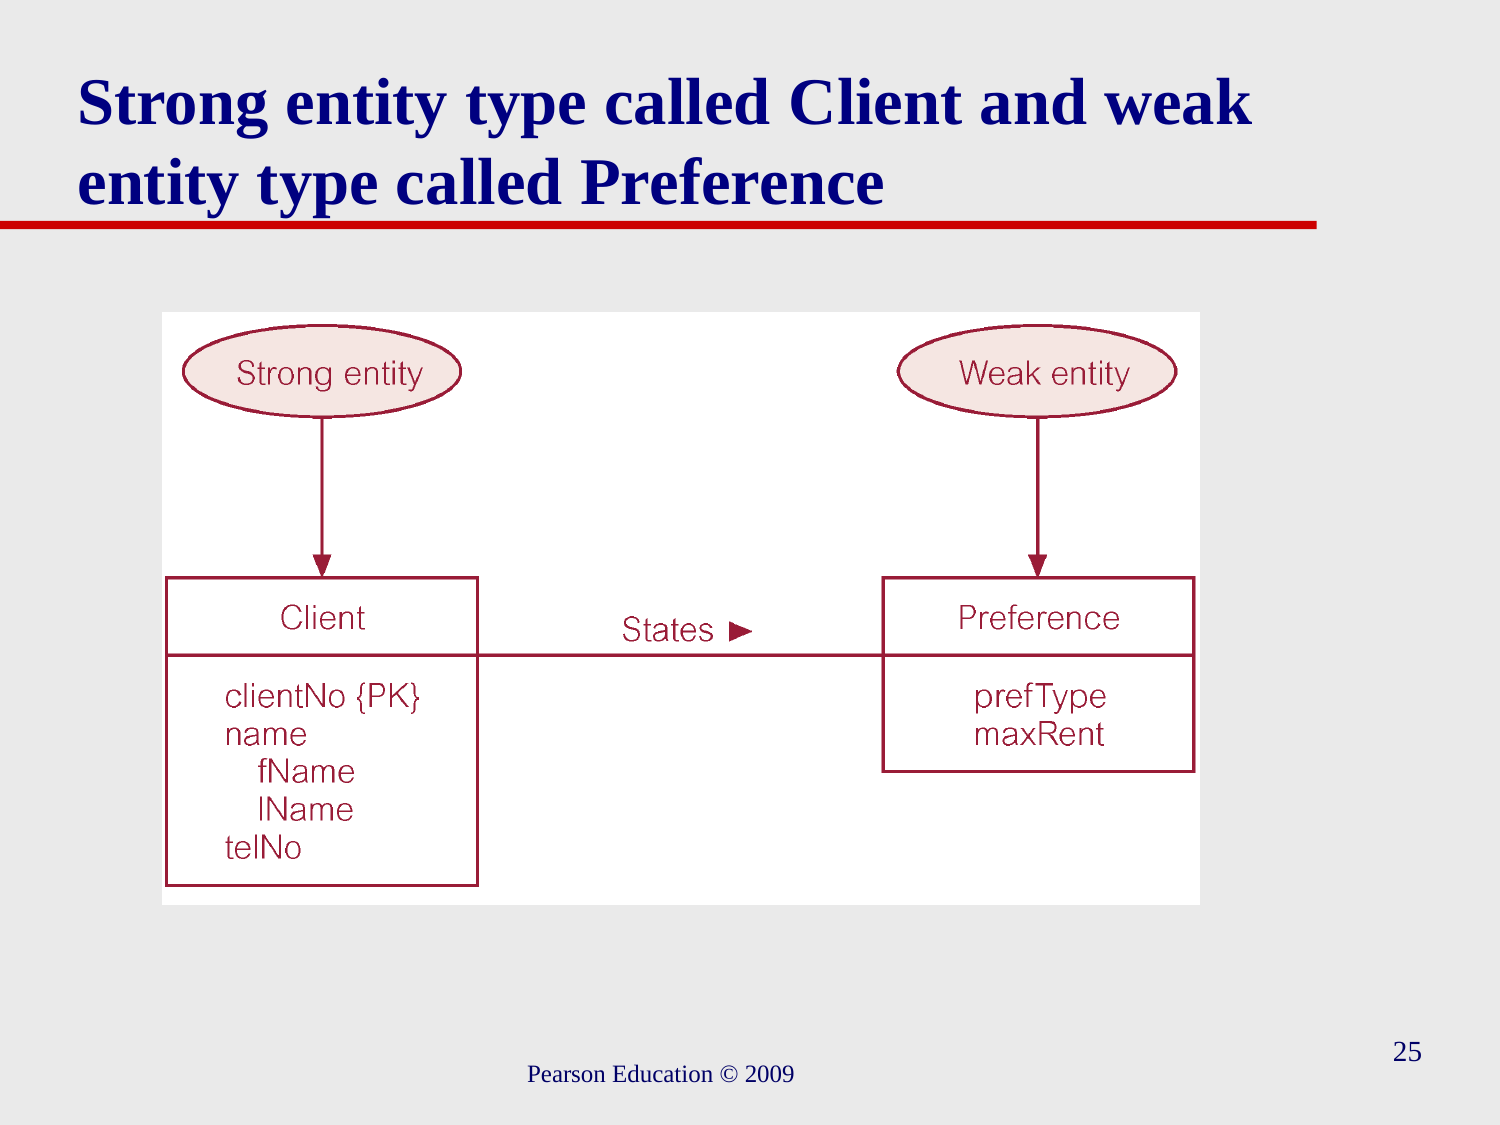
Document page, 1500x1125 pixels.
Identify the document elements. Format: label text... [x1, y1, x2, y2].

picture [162, 312, 1201, 905]
slide_number 25 [1125, 1012, 1438, 1088]
title Strong entity type called Client and weak entity type called Preference [62, 43, 1338, 226]
text_box Pearson Education © 2009 [512, 1050, 1038, 1095]
